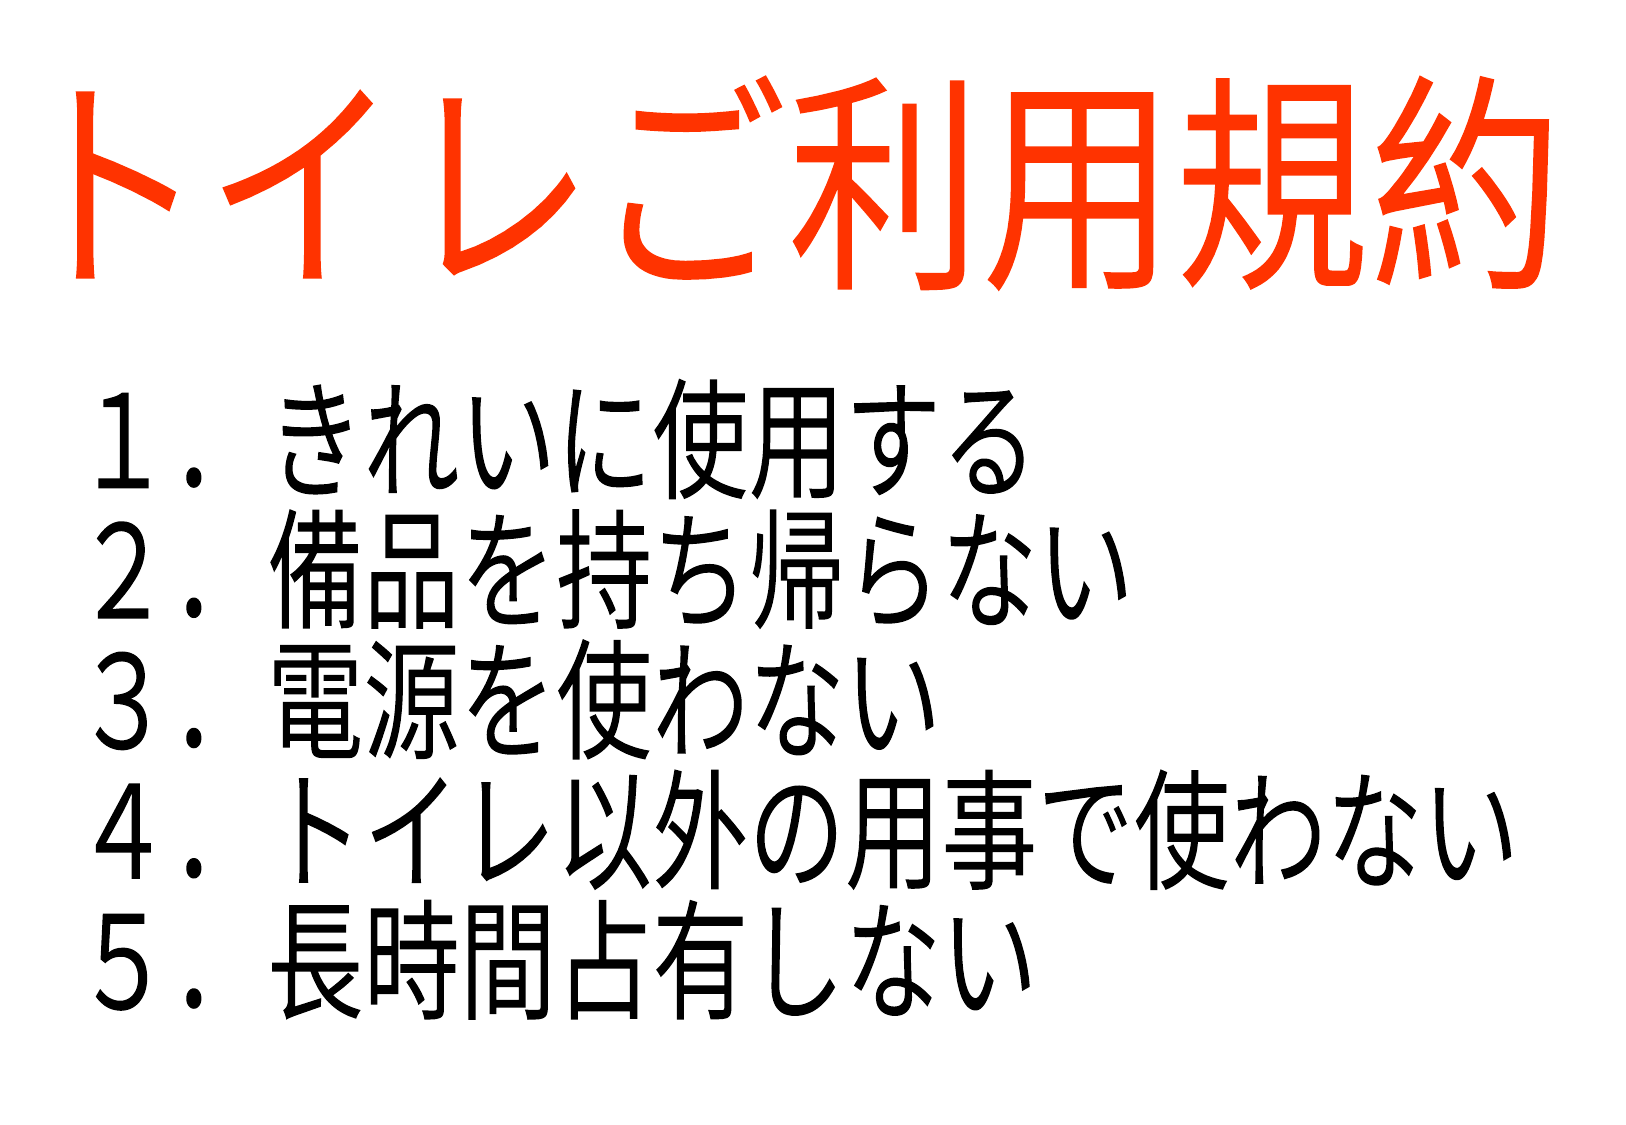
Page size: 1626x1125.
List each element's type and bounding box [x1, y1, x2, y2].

text_box [75, 74, 1550, 1021]
